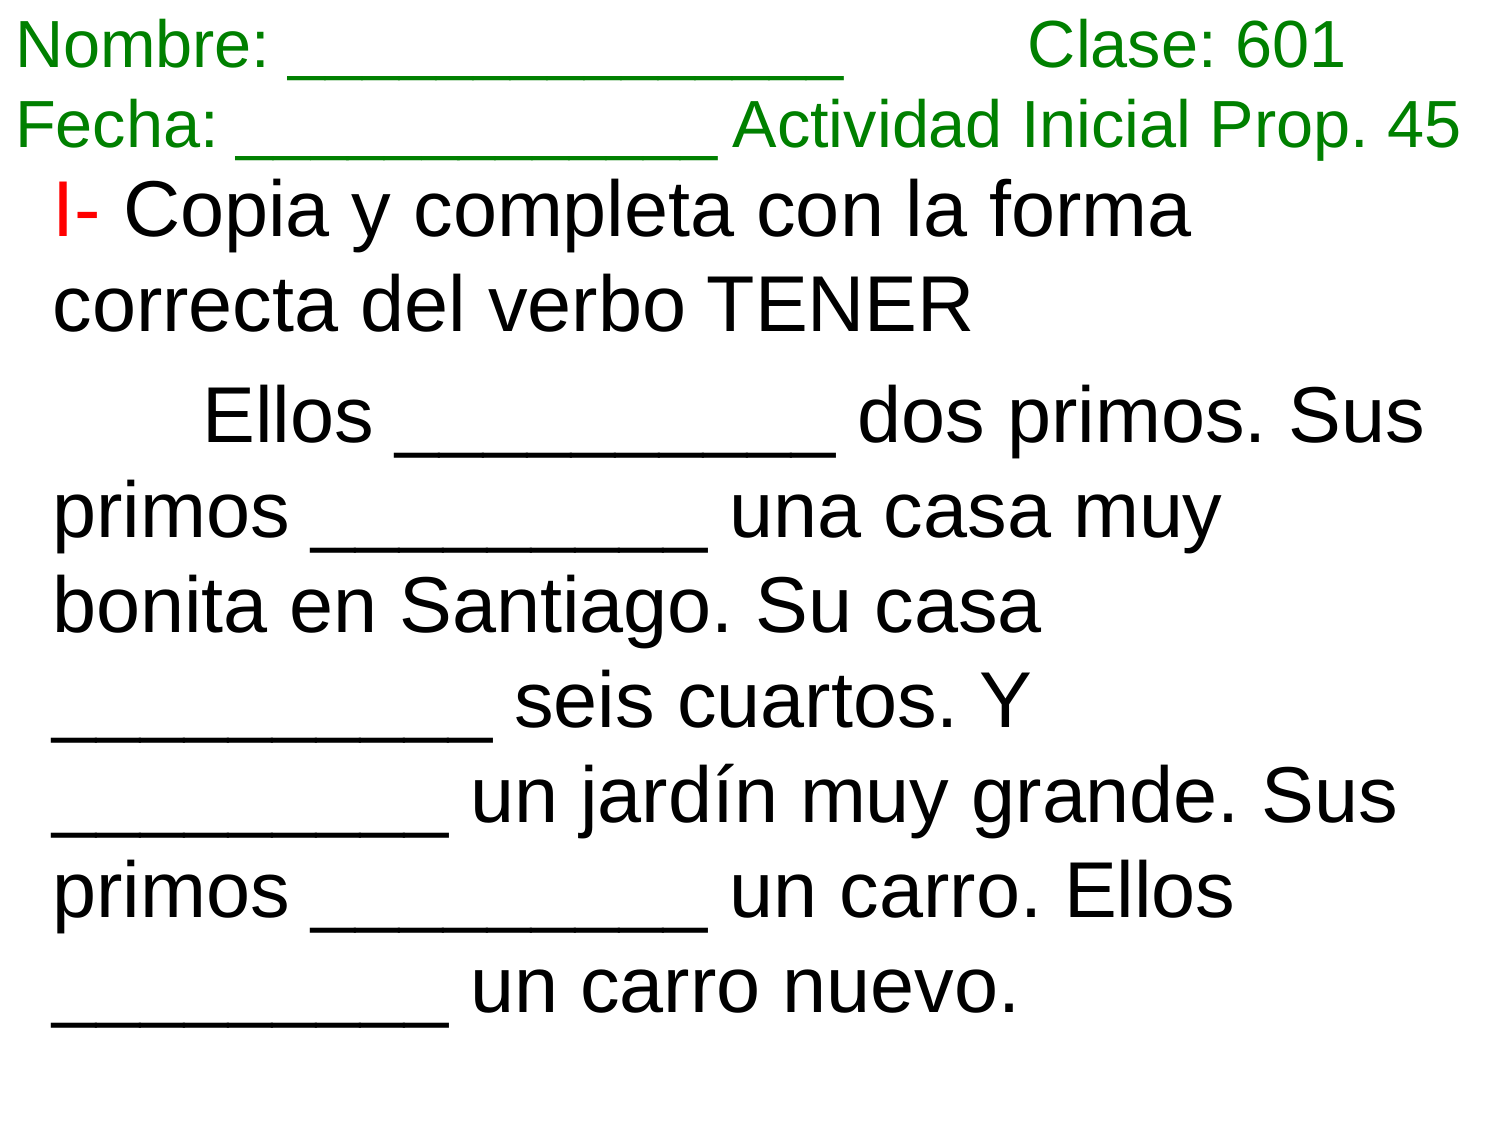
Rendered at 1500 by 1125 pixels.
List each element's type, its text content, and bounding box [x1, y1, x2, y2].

title Nombre: _______________ Clase: 601 Fecha: _____________ Actividad Inicial Prop. 45 [0, 0, 1500, 175]
list I- Copia y completa con la forma correcta del verbo TENER Ellos __________ dos primos. Sus primos _________ una casa muy bonita en Santiago. Su casa __________ seis cuartos. Y _________ un jardín muy grande. Sus primos _________ un carro. Ellos _________ un carro nuevo. [37, 175, 1450, 1100]
